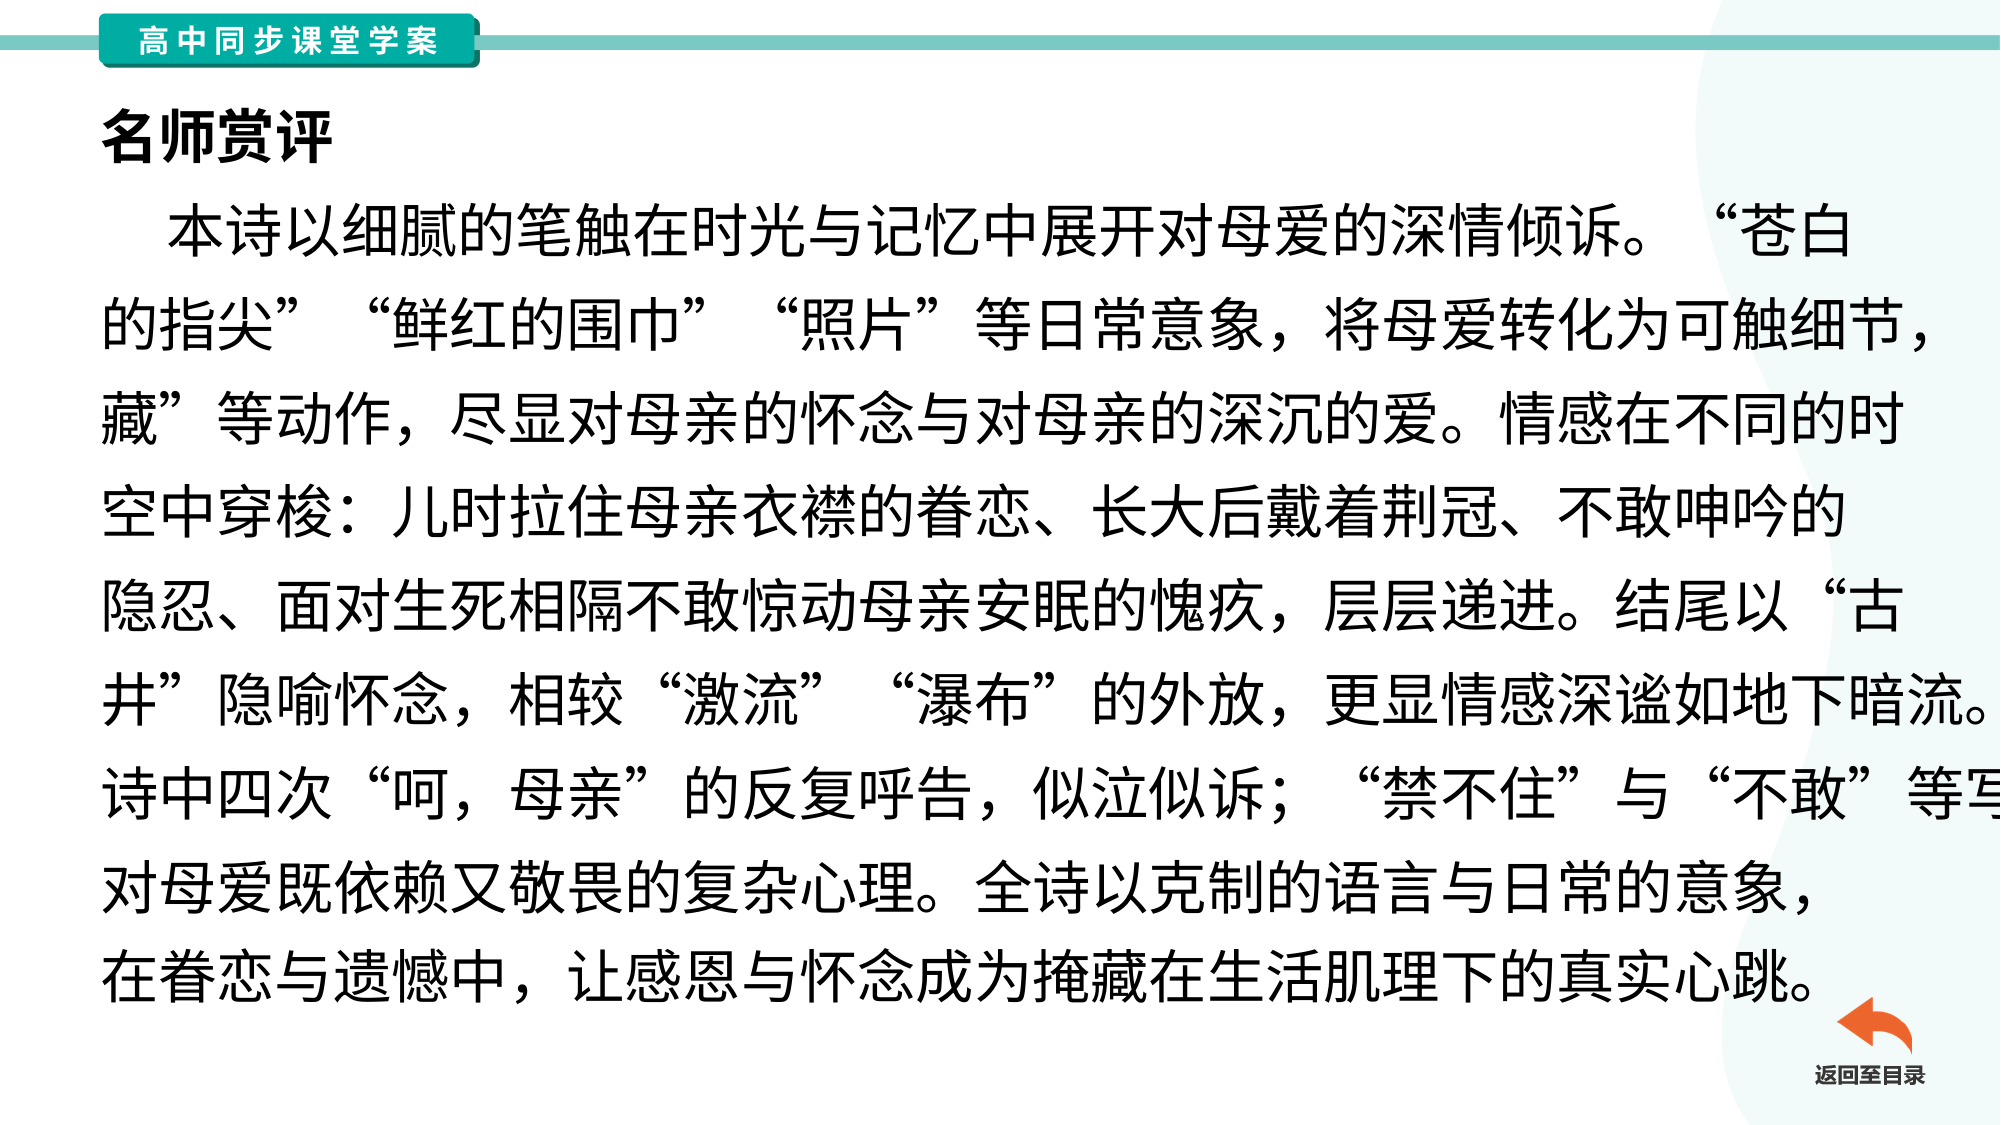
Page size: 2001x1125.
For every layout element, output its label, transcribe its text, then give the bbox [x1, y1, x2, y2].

picture [0, 0, 2000, 1125]
text_box 名师赏评 本诗以细腻的笔触在时光与记忆中展开对母爱的深情倾诉。“苍白 的指尖”“鲜红的围巾”“照片”等日常意象，将母爱转化为可触细节，“珍 藏”等动作，尽显对母亲的怀念与对母亲的深沉的爱。情感在不同的时 空中穿梭：儿时拉住母亲衣襟的眷恋、长大后戴着荆冠、不敢呻吟的 隐忍、面对生死相隔不敢惊动母亲安眠的愧疚，层层递进。结尾以“古 井”隐喻怀念，相较“激流”“瀑布”的外放，更显情感深谧如地下暗流。 诗中四次“呵，母亲”的反复呼告，似泣似诉；“禁不住”与“不敢”等写出 对母爱既依赖又敬畏的复杂心理。全诗以克制的语言与日常的意象， 在眷恋与遗憾中，让感恩与怀念成为掩藏在生活肌理下的真实心跳。#2.1 [100, 76, 1899, 1002]
